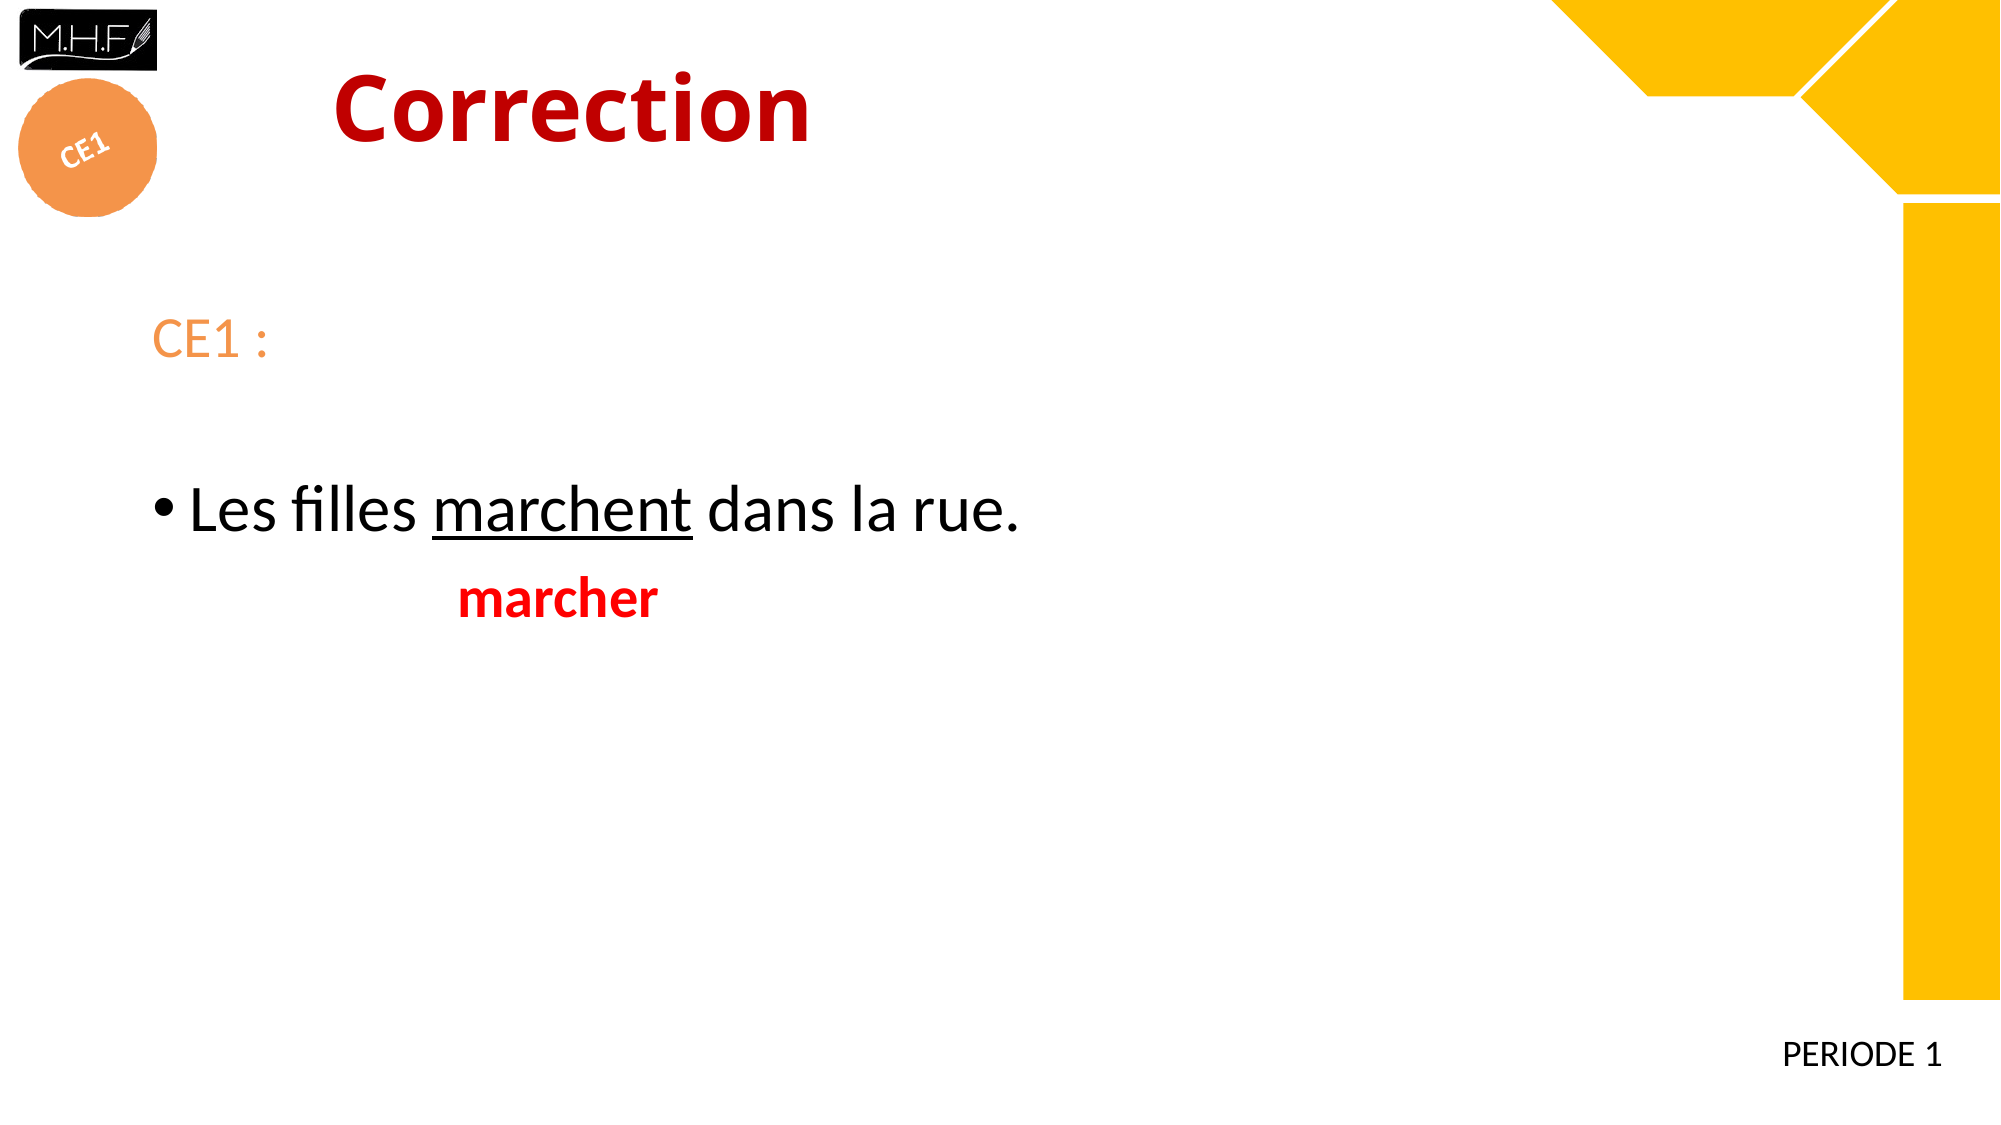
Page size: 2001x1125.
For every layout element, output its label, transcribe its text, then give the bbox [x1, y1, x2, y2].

text_box PERIODE 1 [1362, 1021, 1967, 1125]
text_box [1549, 0, 1892, 98]
picture [16, 7, 157, 74]
list CE1 : Les filles marchent dans la rue. marcher [137, 299, 1863, 1014]
picture [18, 78, 157, 218]
title Correction [316, 3, 1863, 221]
text_box [1799, 0, 2000, 196]
text_box [1902, 202, 2000, 1001]
